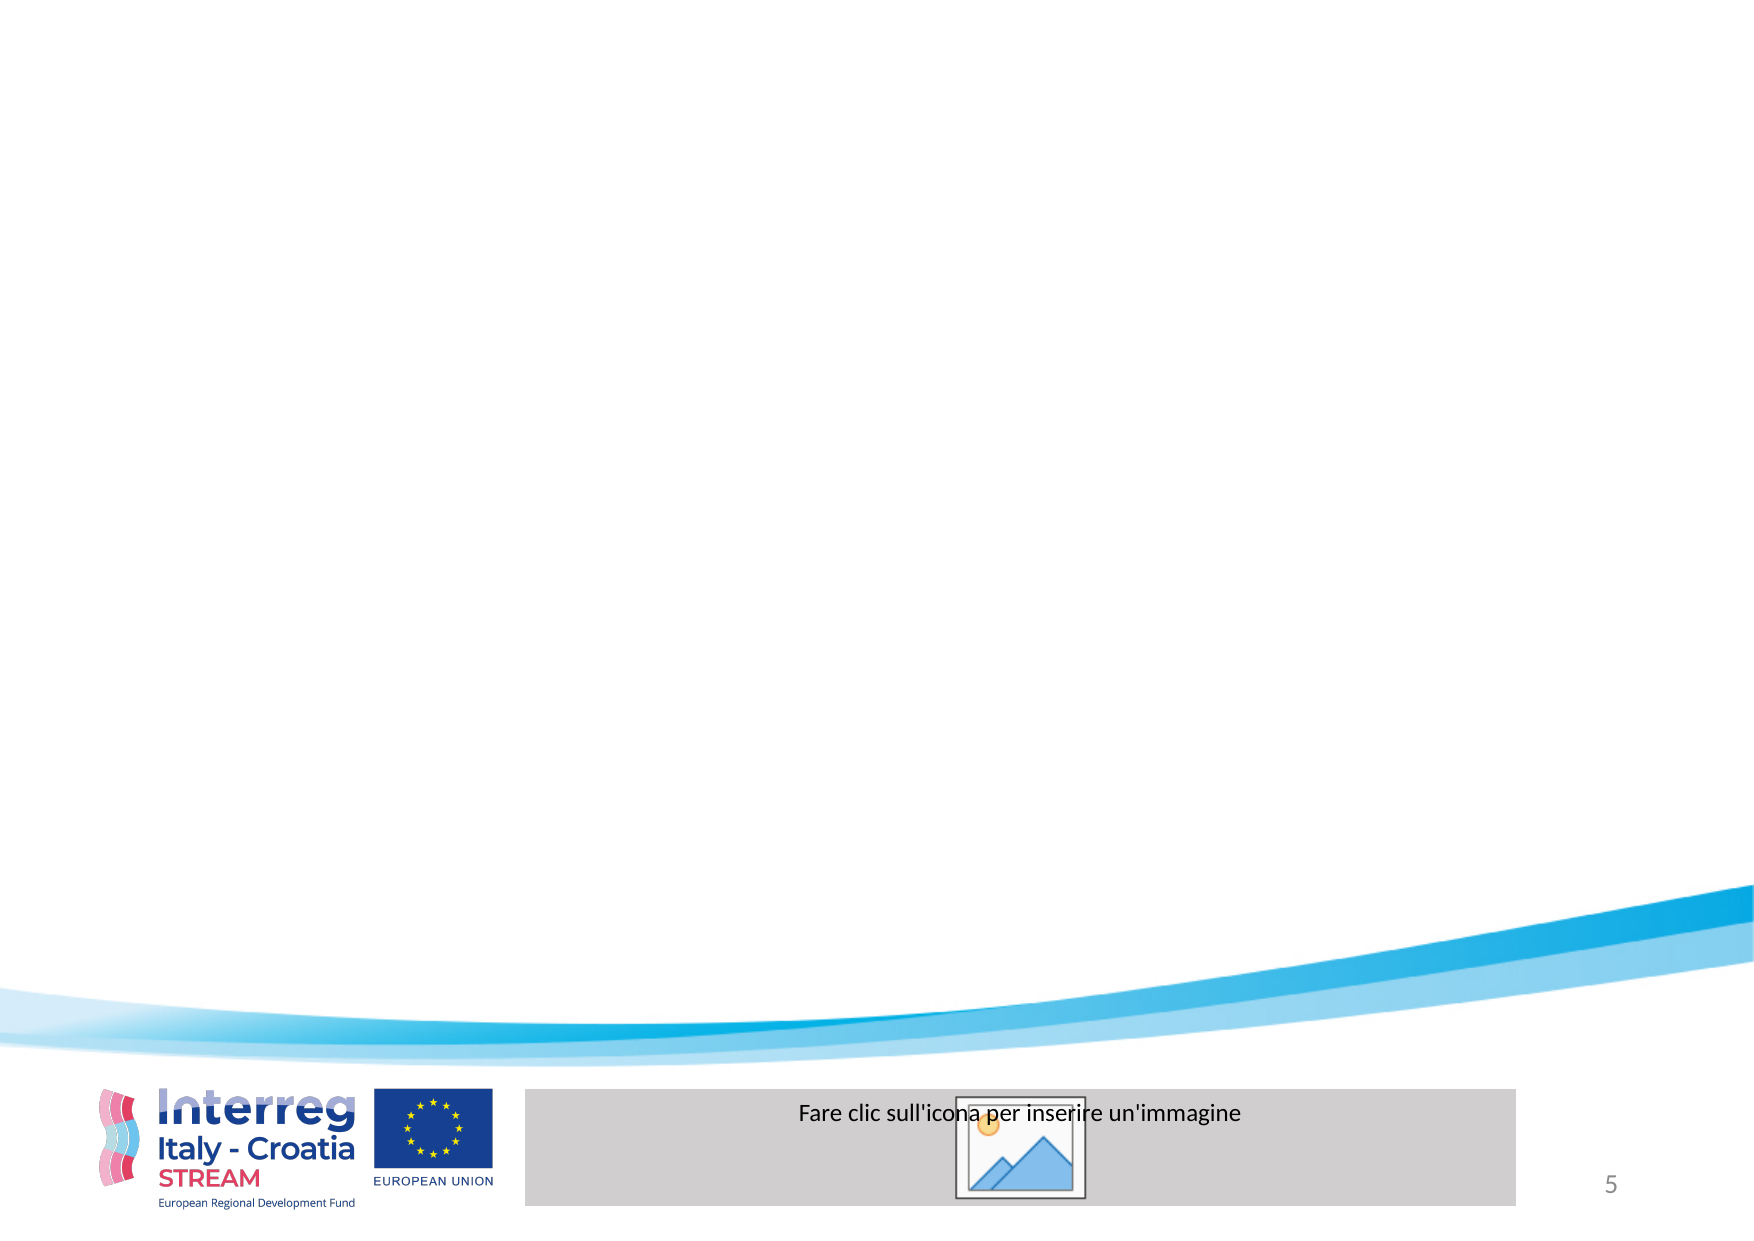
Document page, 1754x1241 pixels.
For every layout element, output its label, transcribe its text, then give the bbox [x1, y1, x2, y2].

picture [0, 884, 1754, 1220]
slide_number 5 [1526, 1149, 1634, 1216]
